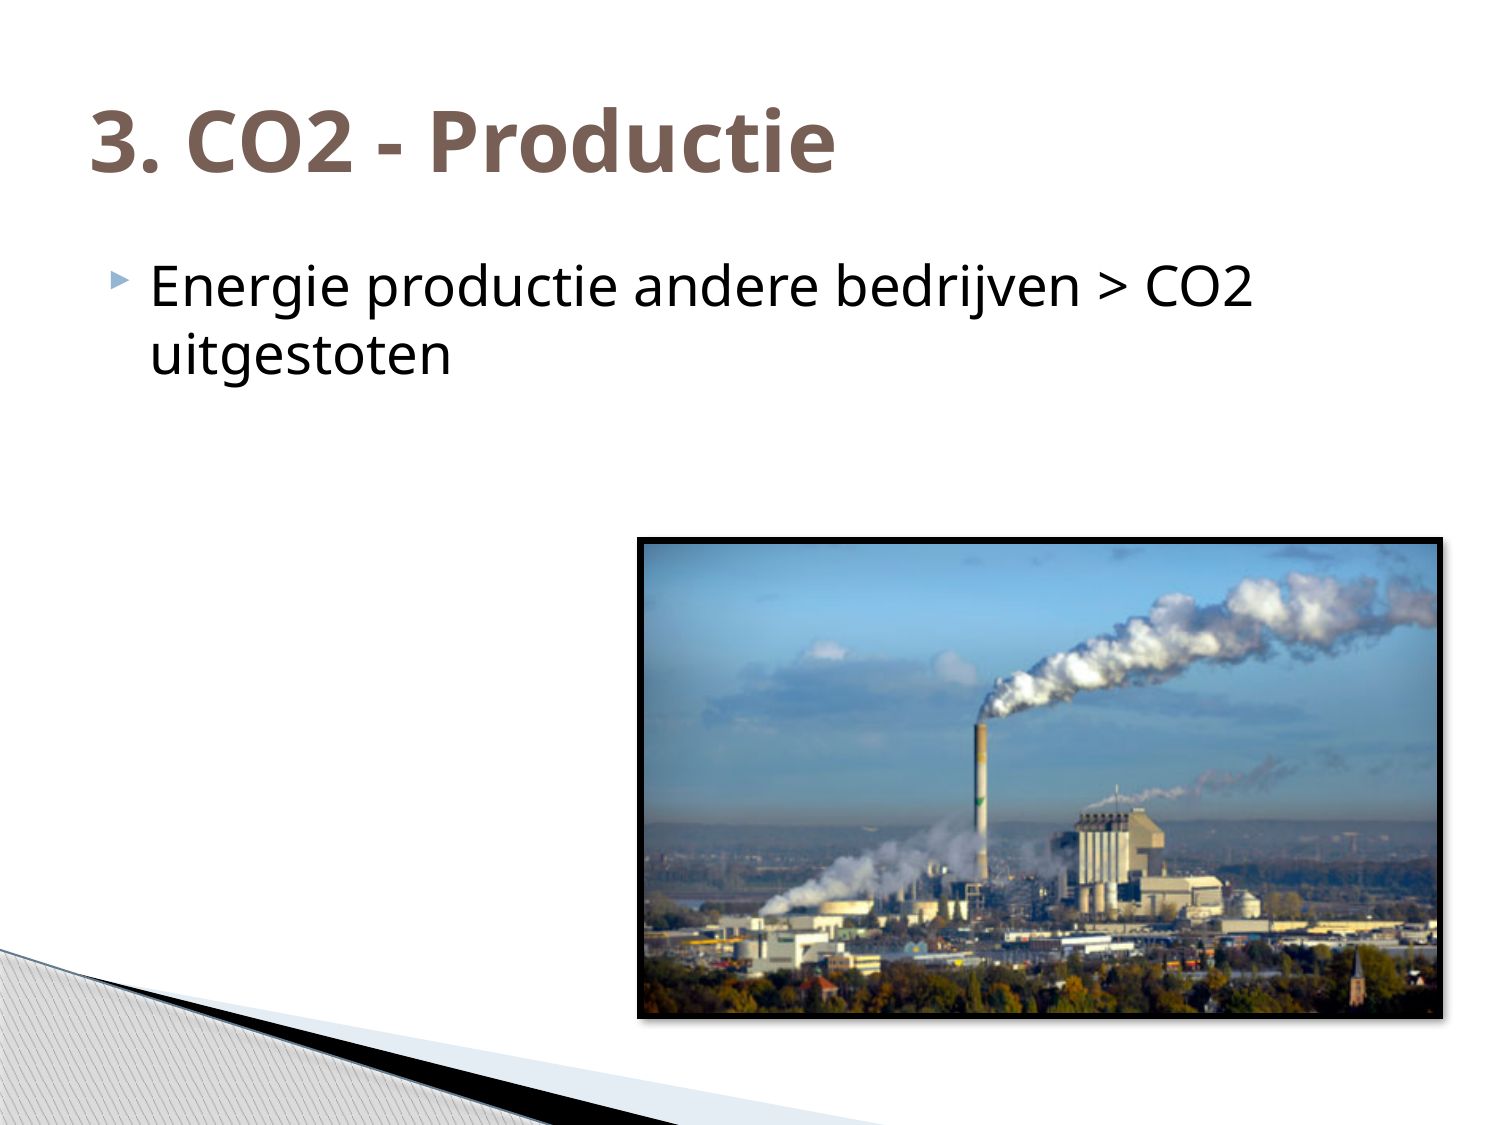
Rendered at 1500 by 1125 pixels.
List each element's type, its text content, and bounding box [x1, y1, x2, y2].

title 3. CO2 - Productie [75, 45, 1425, 233]
picture [643, 543, 1437, 1014]
list Energie productie andere bedrijven > CO2 uitgestoten [75, 243, 1425, 986]
